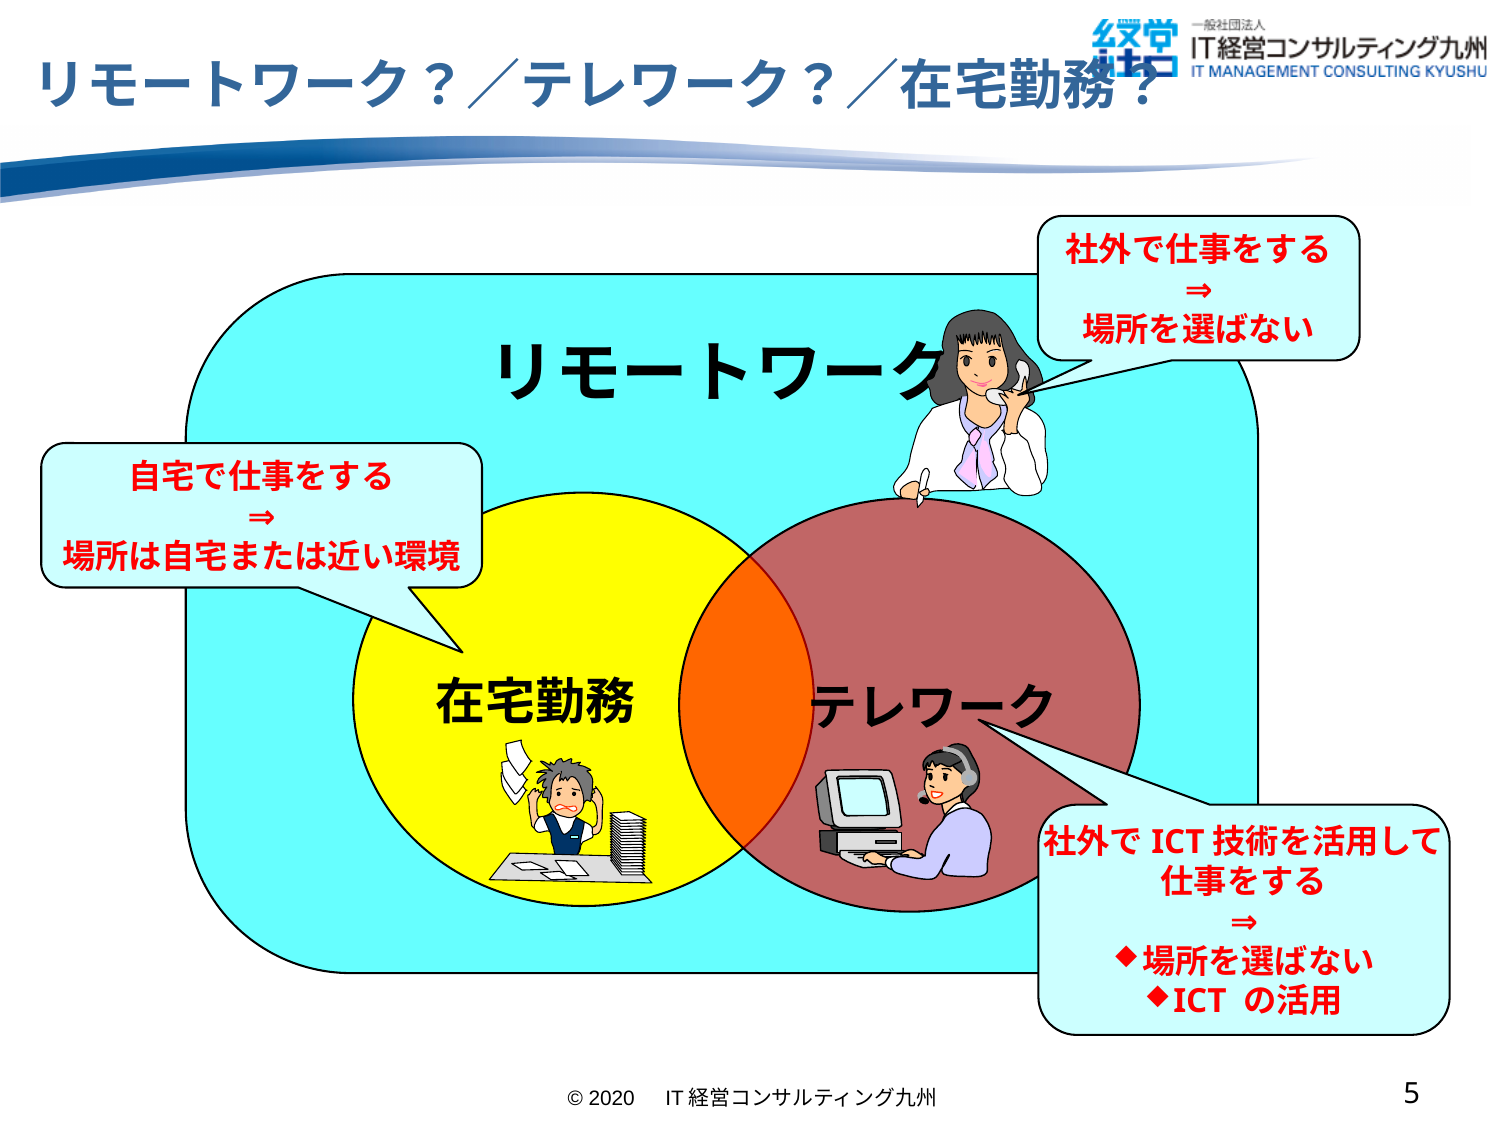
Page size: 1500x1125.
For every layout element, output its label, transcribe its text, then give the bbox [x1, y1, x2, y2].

text_box リモートワーク [1023, 361, 1259, 804]
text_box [808, 736, 999, 887]
text_box 在宅勤務 [353, 492, 749, 894]
text_box 社外でICT技術を活用して 仕事をする ⇒ 場所を選ばない ICT の活用 [978, 719, 1450, 1035]
slide_number 4 [1329, 1066, 1495, 1120]
picture [481, 732, 660, 891]
text_box リモートワーク [185, 274, 1037, 555]
text_box 自宅で仕事をする ⇒ 場所は自宅または近い環境 [41, 443, 483, 653]
picture [1, 126, 1470, 206]
text_box 社外で仕事をする ⇒ 場所を選ばない [1037, 215, 1360, 386]
text_box リモートワーク [185, 588, 1038, 974]
text_box 在宅勤務 [523, 899, 644, 907]
picture [885, 301, 1056, 516]
text_box テレワーク [679, 499, 1140, 912]
title リモートワーク？／テレワーク？／在宅勤務？ [17, 42, 1350, 125]
